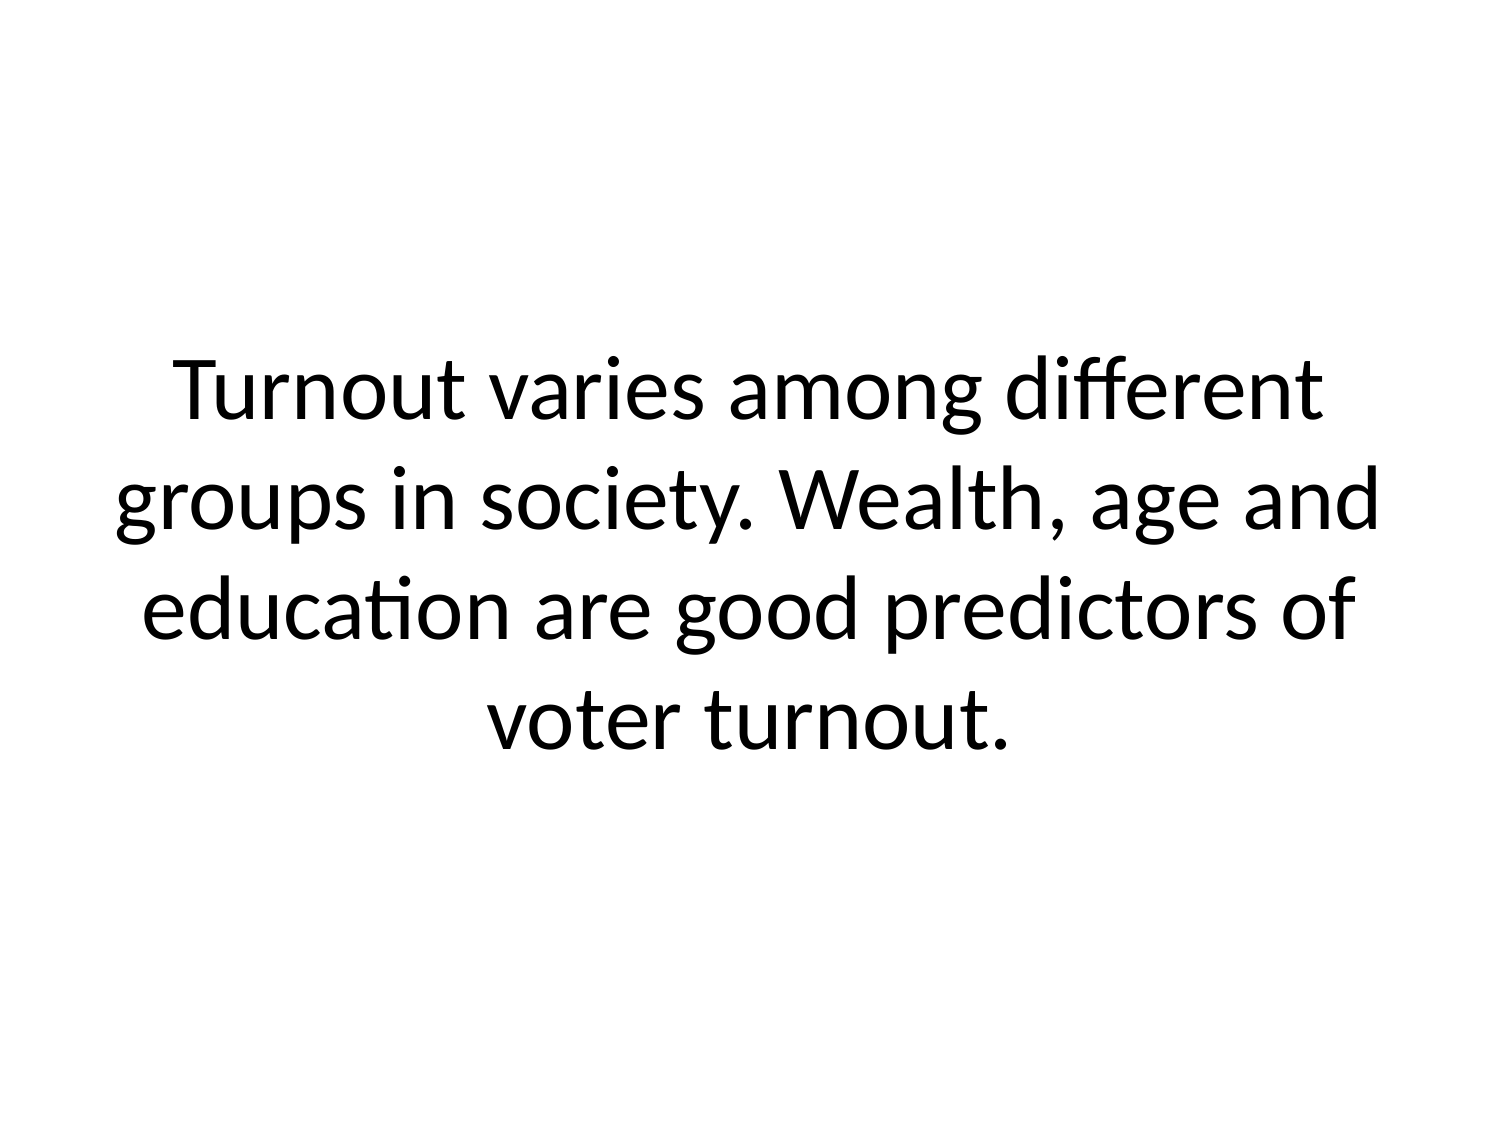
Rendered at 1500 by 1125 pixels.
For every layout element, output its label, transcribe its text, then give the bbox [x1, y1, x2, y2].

title Turnout varies among different groups in society. Wealth, age and education are good predictors of voter turnout. [74, 44, 1426, 1051]
